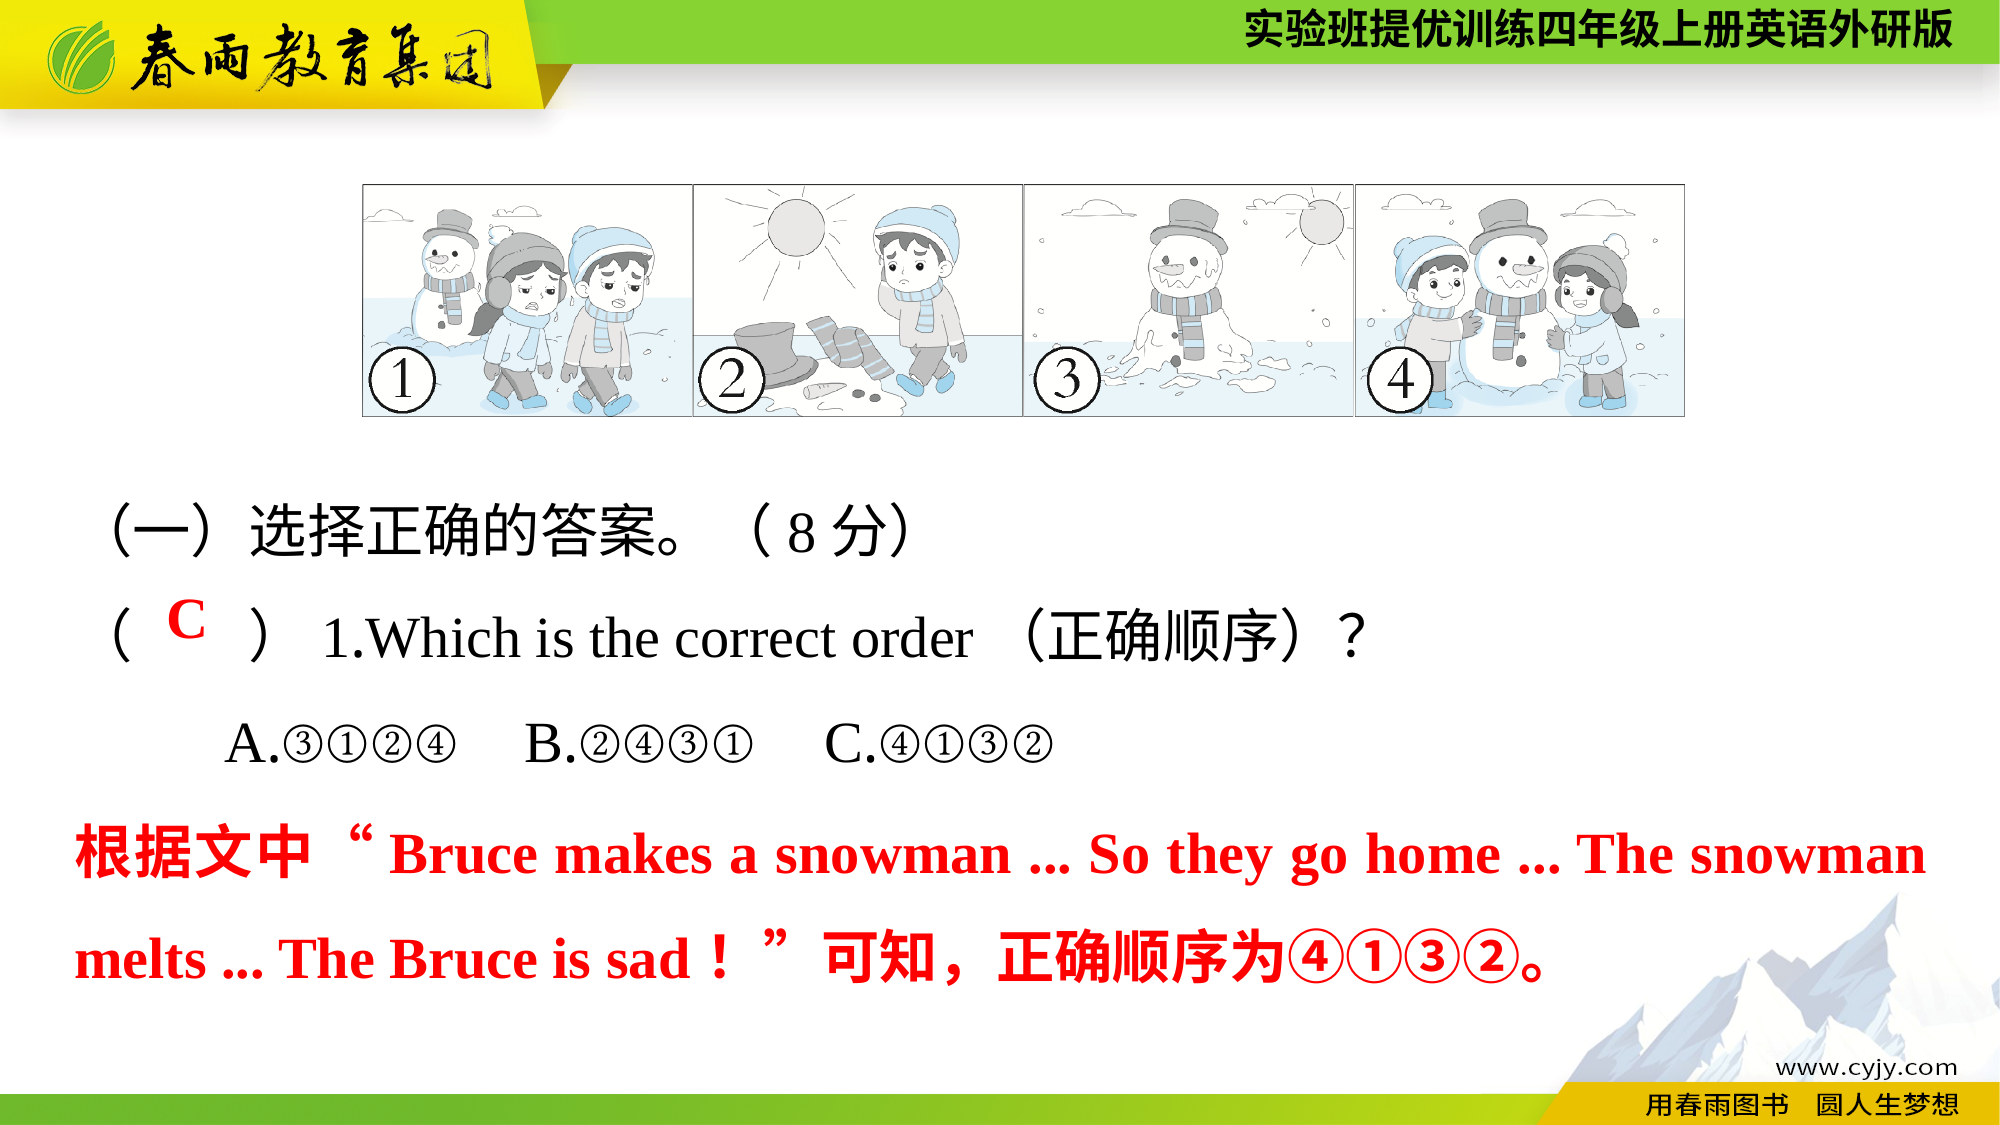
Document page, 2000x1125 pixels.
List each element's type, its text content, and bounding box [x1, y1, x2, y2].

picture [0, 0, 2000, 1125]
text_box 根据文中“Bruce makes a snowman ... So they go home ... The snowman melts ... The Bruce is sad！”可知，正确顺序为④①③②。 [59, 772, 1944, 998]
list （一）选择正确的答案。（8分） （ ）1.Which is the correct order（正确顺序）？ A.③①②④ B.②④③① C.④①③② [59, 451, 1944, 772]
text_box C [151, 572, 224, 658]
